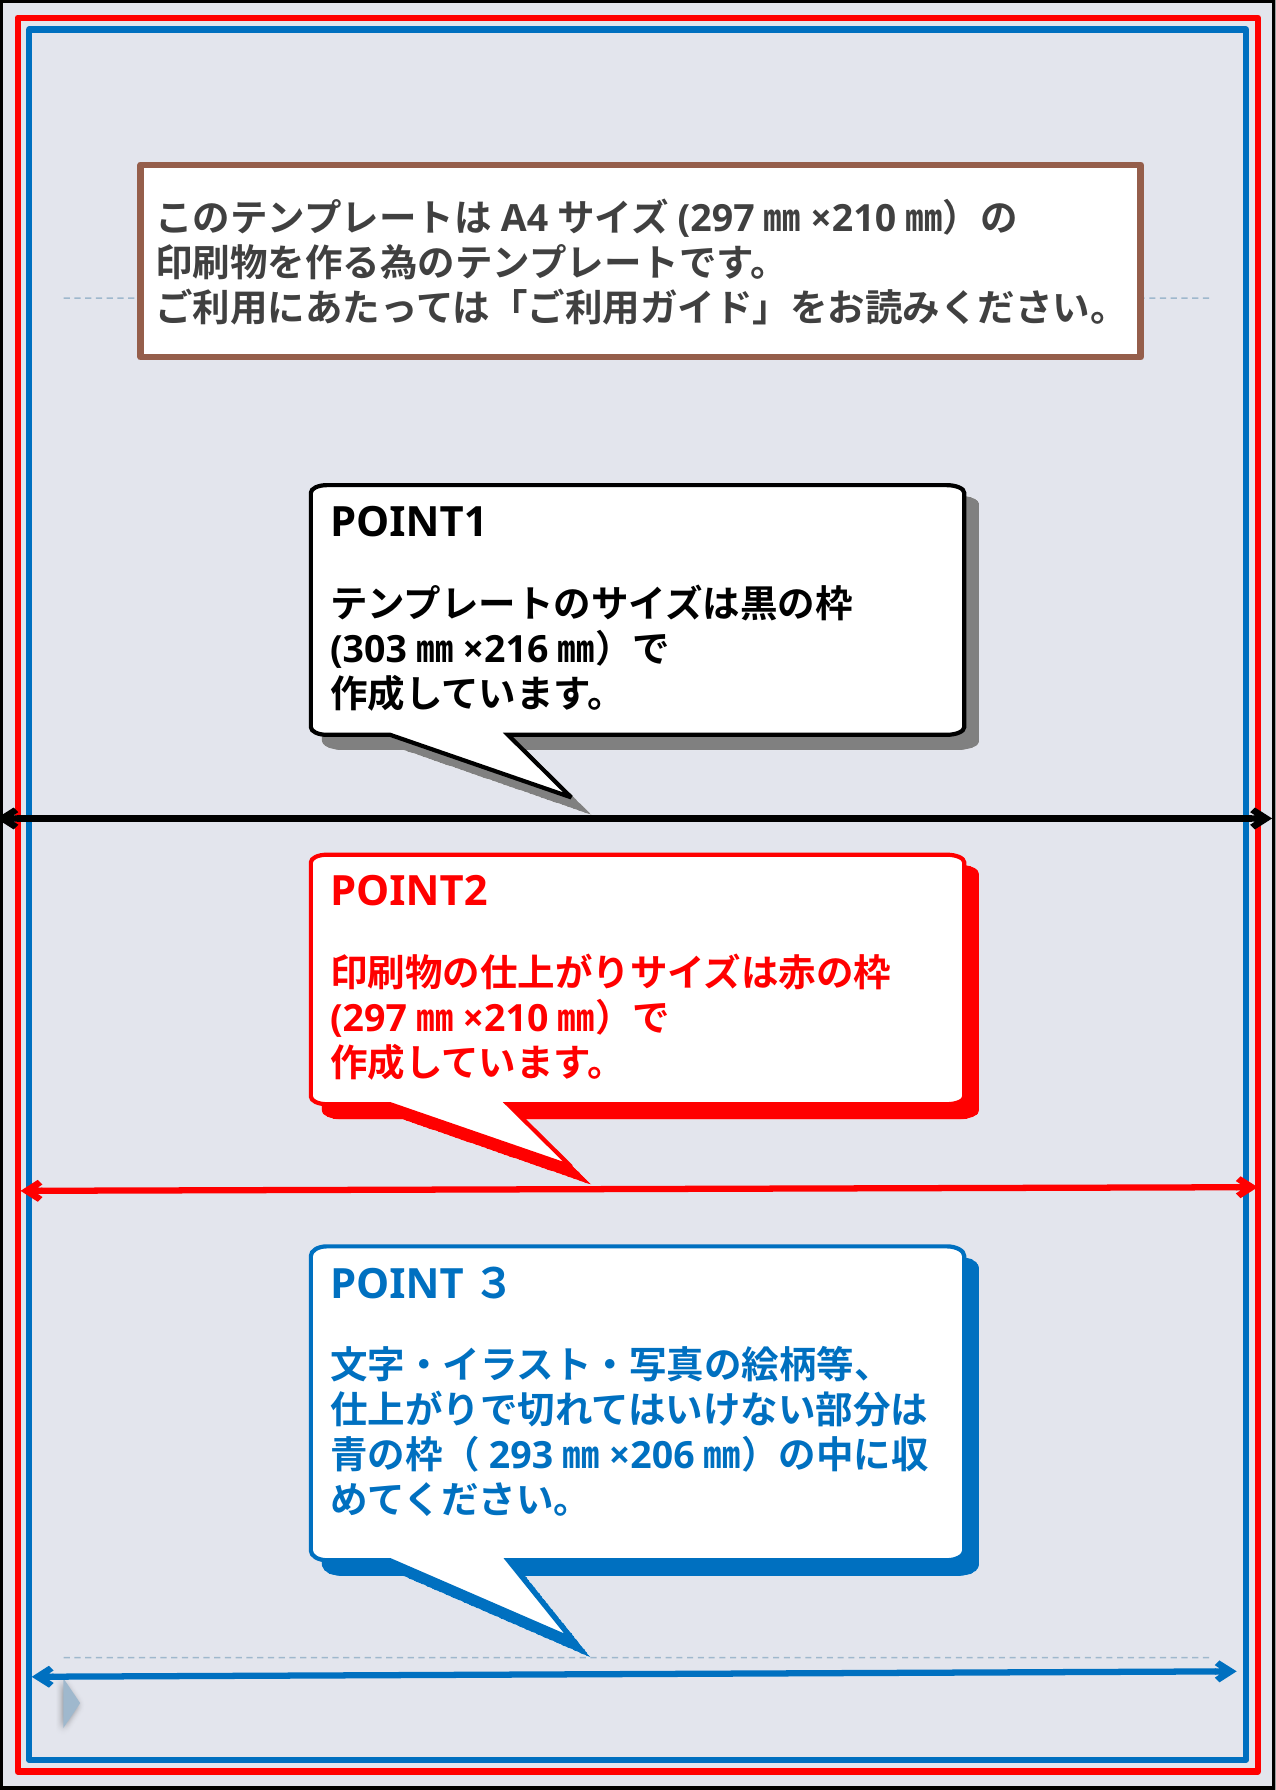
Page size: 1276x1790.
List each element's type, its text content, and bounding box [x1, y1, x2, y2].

text_box POINT３ 文字・イラスト・写真の絵柄等、 仕上がりで切れてはいけない部分は 青の枠（293㎜×206㎜）の中に収めてください。 [310, 1246, 965, 1639]
text_box [16, 827, 27, 1190]
text_box POINT2 印刷物の仕上がりサイズは赤の枠(297㎜×210㎜）で 作成しています。 [310, 854, 965, 1167]
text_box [20, 1186, 1259, 1192]
text_box [27, 27, 1248, 815]
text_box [31, 1671, 1237, 1678]
text_box [0, 0, 1276, 1790]
text_box [27, 827, 1248, 1185]
text_box このテンプレートはA4サイズ(297㎜×210㎜）の 印刷物を作る為のテンプレートです。 ご利用にあたっては「ご利用ガイド」をお読みください。 [139, 163, 1143, 359]
text_box [1248, 827, 1260, 1188]
text_box [16, 16, 1260, 815]
text_box POINT1 テンプレートのサイズは黒の枠 (303㎜×216㎜）で 作成しています。 [310, 485, 965, 798]
text_box [27, 1200, 1248, 1762]
text_box [16, 1195, 1260, 1774]
